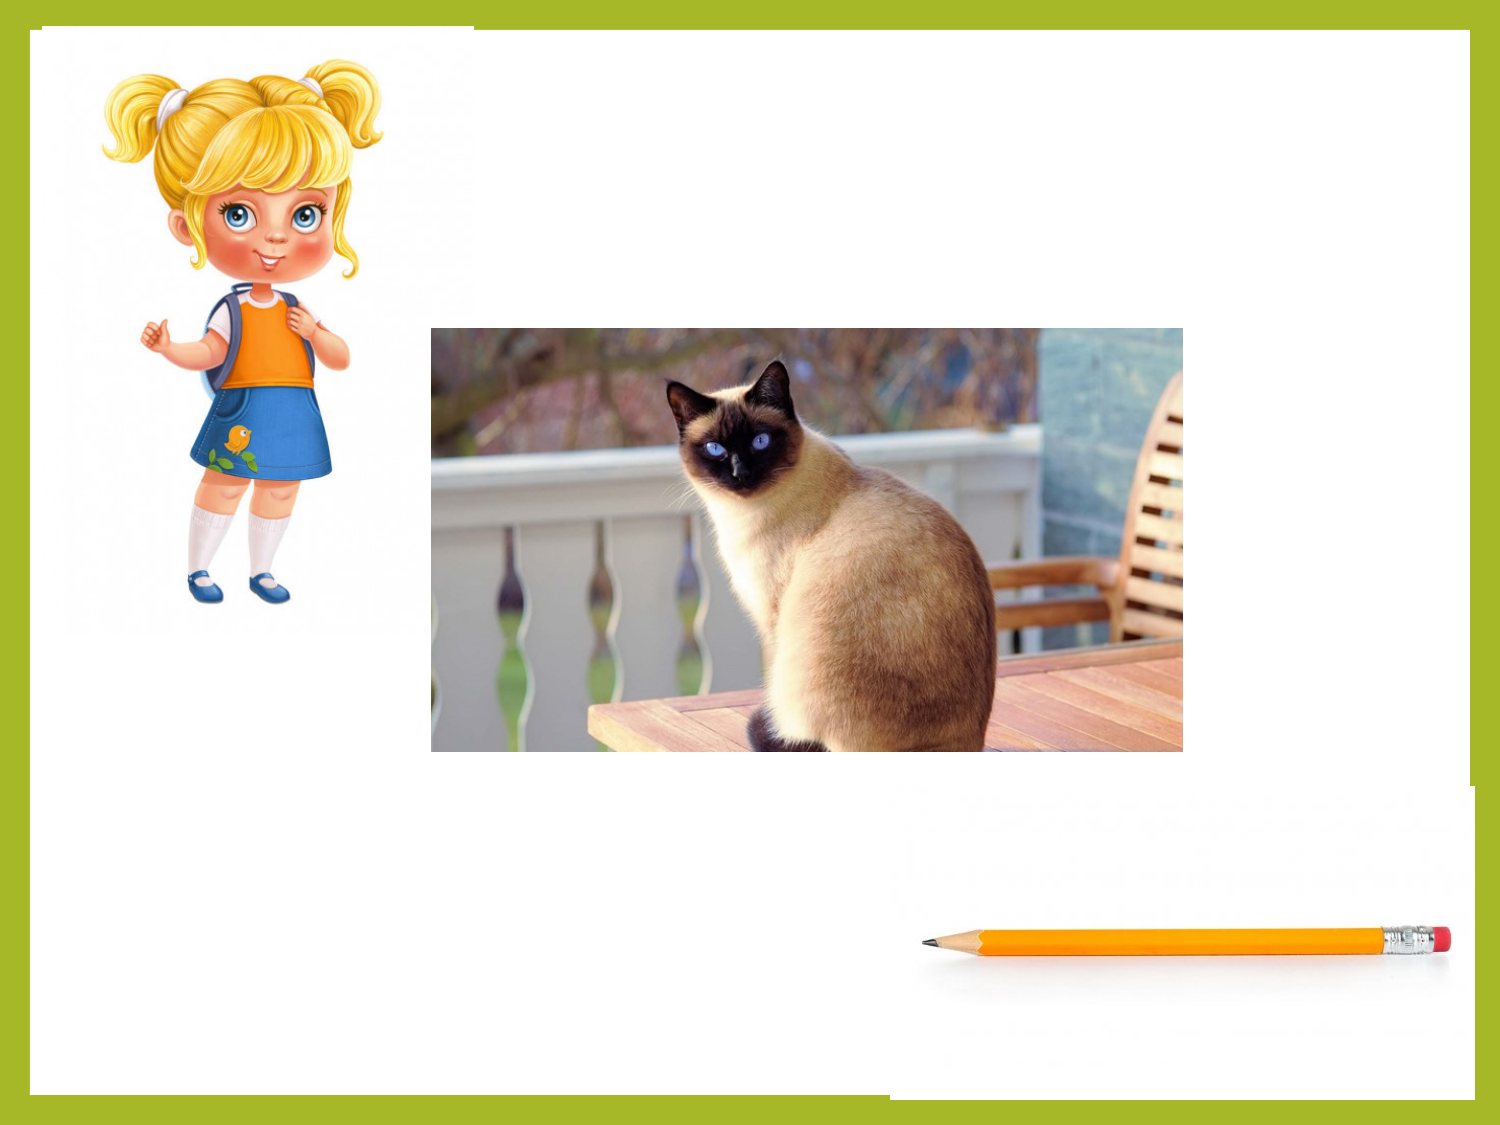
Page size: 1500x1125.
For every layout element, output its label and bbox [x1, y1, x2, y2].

picture [430, 328, 1183, 752]
list [41, 26, 474, 635]
list [889, 786, 1476, 1101]
